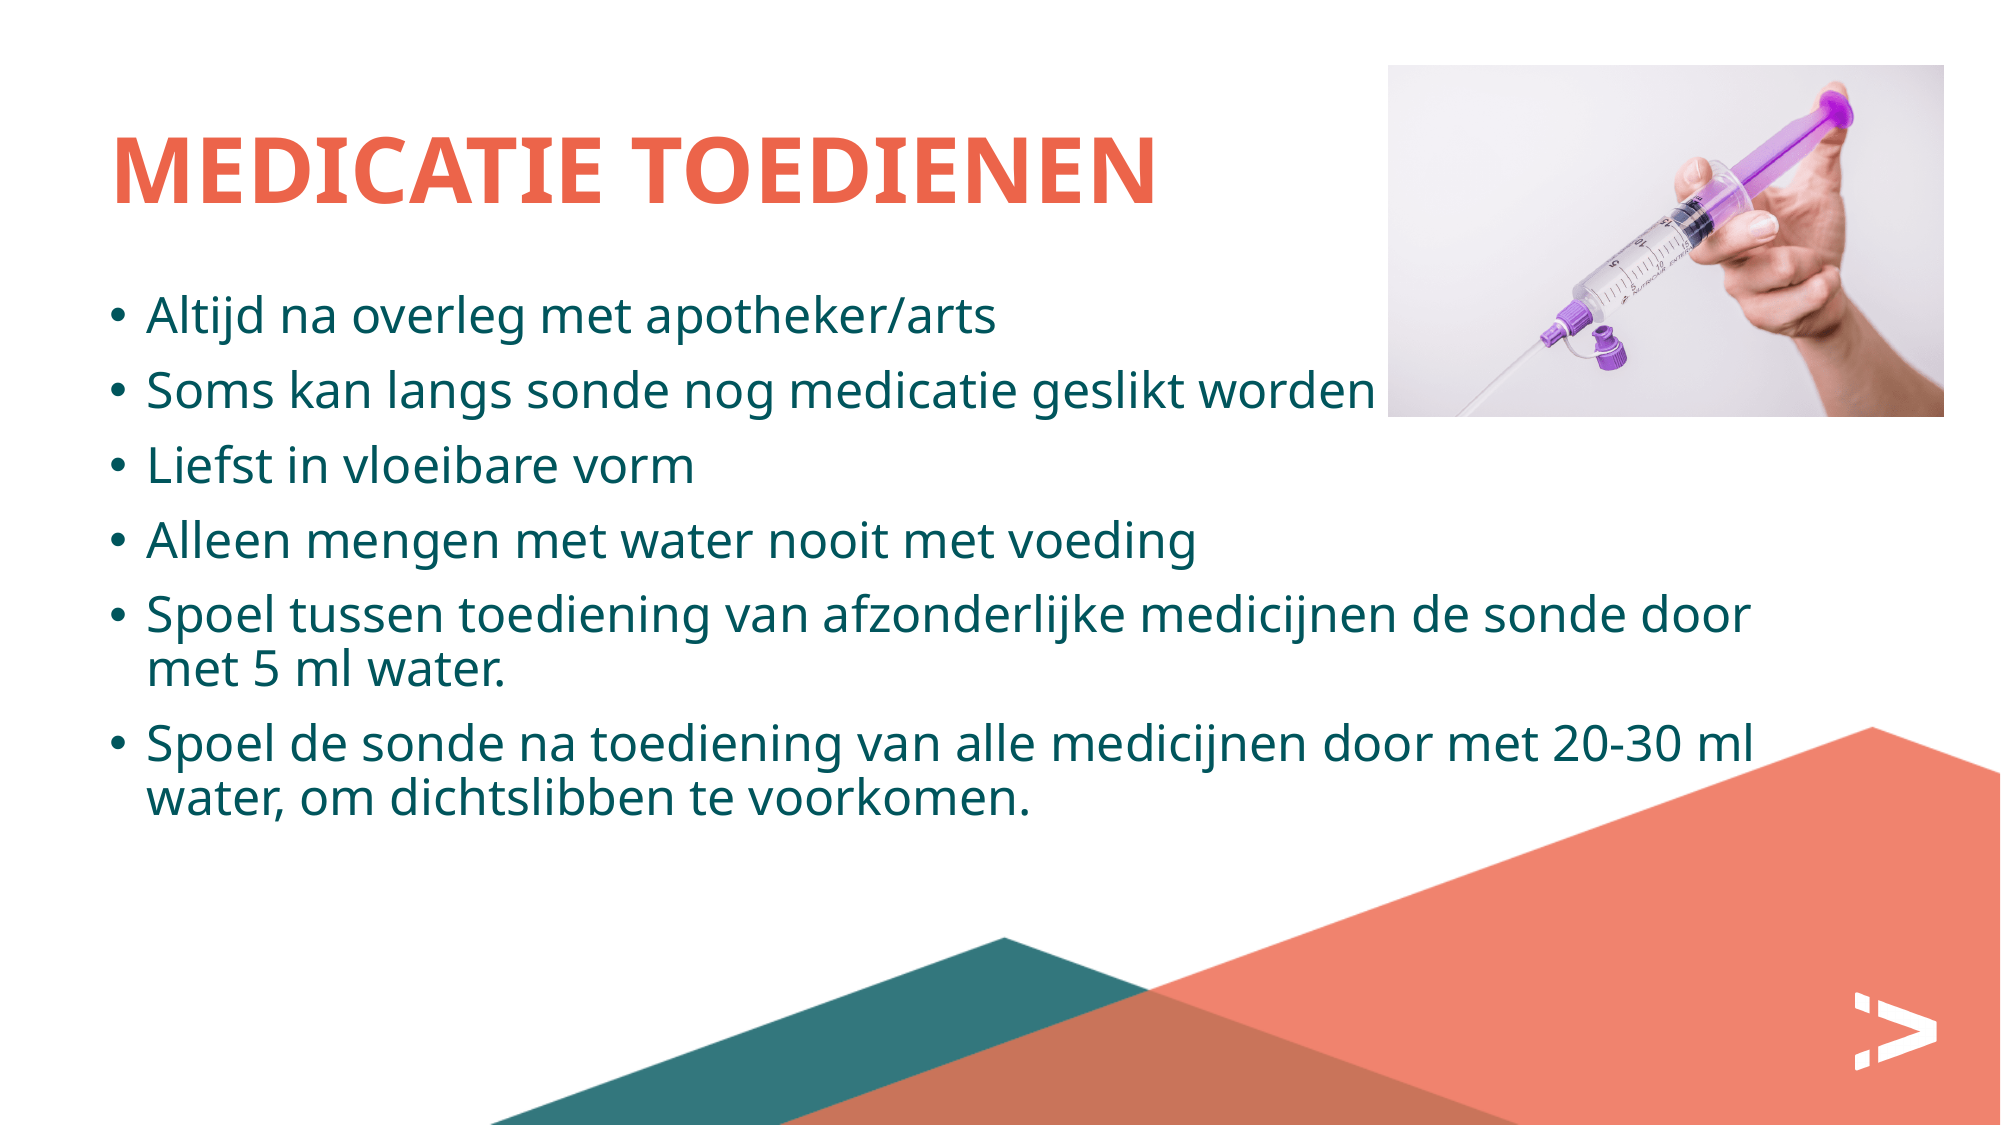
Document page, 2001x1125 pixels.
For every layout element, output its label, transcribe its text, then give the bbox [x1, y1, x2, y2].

list Altijd na overleg met apotheker/arts Soms kan langs sonde nog medicatie geslikt worden Liefst in vloeibare vorm Alleen mengen met water nooit met voeding Spoel tussen toediening van afzonderlijke medicijnen de sonde door met 5 ml water. Spoel de sonde na toediening van alle medicijnen door met 20-30 ml water, om dichtslibben te voorkomen. [94, 282, 1820, 905]
picture [0, 0, 2001, 1125]
title Medicatie toedienen [94, 65, 1388, 282]
